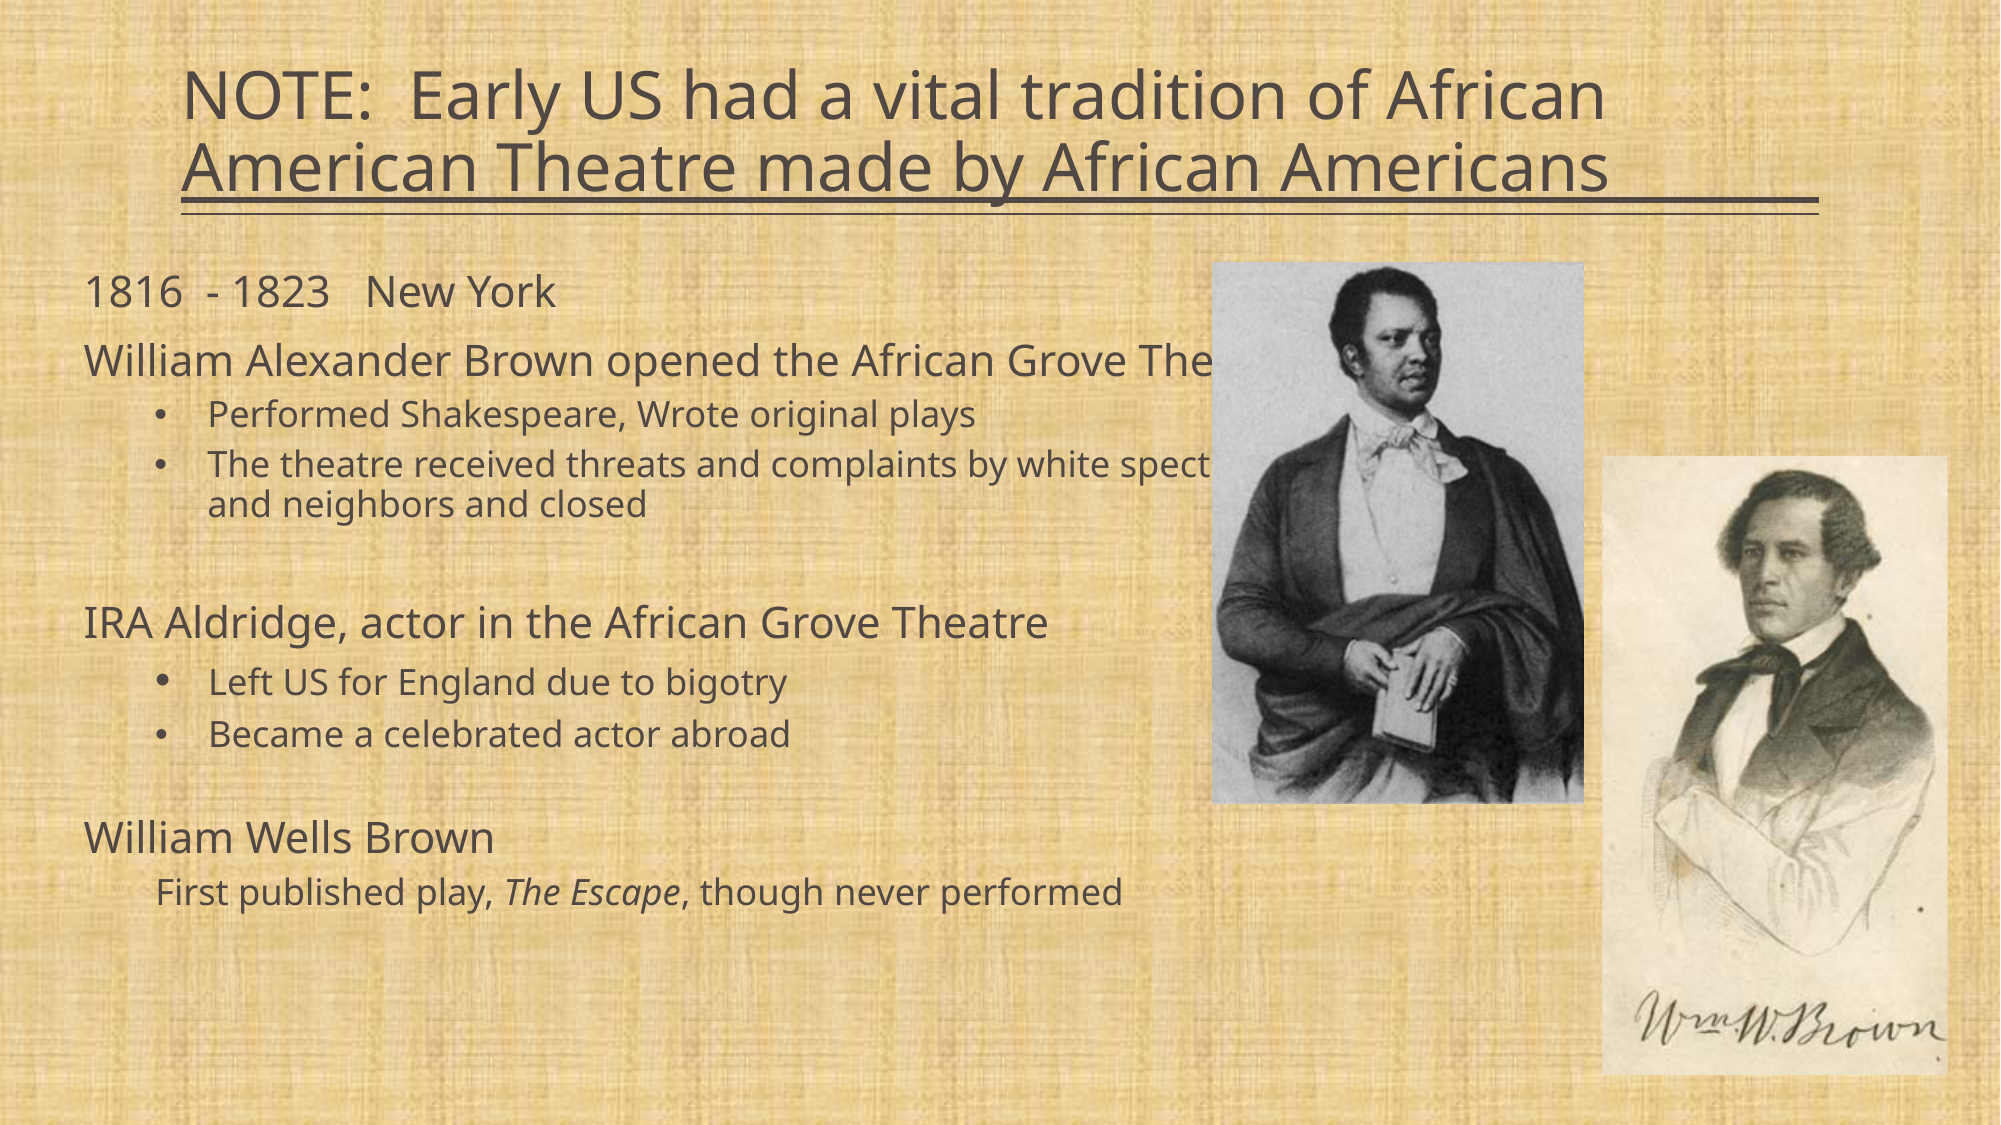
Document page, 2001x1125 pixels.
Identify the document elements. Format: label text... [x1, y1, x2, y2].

title NOTE: Early US had a vital tradition of African American Theatre made by African Americans [181, 33, 1819, 213]
list 1816 - 1823 New York William Alexander Brown opened the African Grove Theatre Performed Shakespeare, Wrote original plays The theatre received threats and complaints by white spectators and neighbors and closed IRA Aldridge, actor in the African Grove Theatre Left US for England due to bigotry Became a celebrated actor abroad William Wells Brown First published play, The Escape, though never performed [83, 262, 1304, 1075]
picture [0, 0, 2001, 1125]
